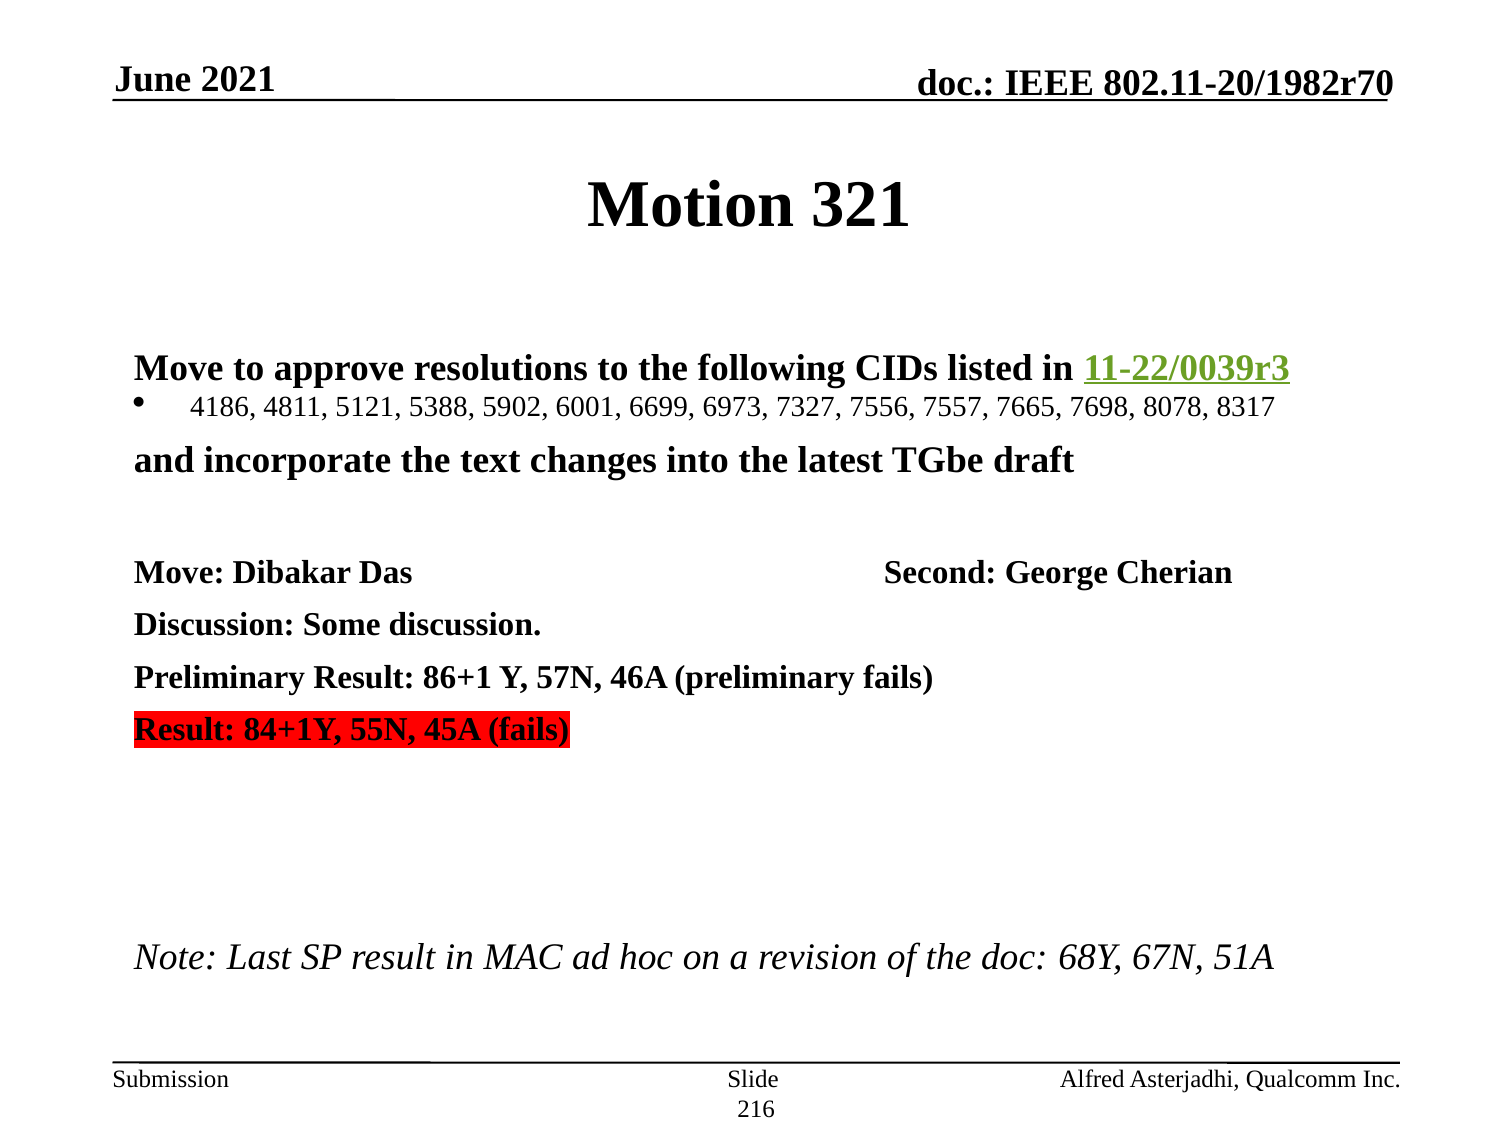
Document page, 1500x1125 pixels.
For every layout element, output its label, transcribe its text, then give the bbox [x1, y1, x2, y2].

footer Alfred Asterjadhi, Qualcomm Inc. [878, 1061, 1402, 1093]
slide_number Slide 216 [712, 1061, 800, 1123]
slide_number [114, 54, 423, 100]
list Move to approve resolutions to the following CIDs listed in 11-22/0039r3 4186, 4811, 5121, 5388, 5902, 6001, 6699, 6973, 7327, 7556, 7557, 7665, 7698, 8078, 8317 and incorporate the text changes into the latest TGbe draft Move: Dibakar Das Second: George Cherian Discussion: Some discussion. Preliminary Result: 86+1 Y, 57N, 46A (preliminary fails) Result: 84+1Y, 55N, 45A (fails) Note: Last SP result in MAC ad hoc on a revision of the doc: 68Y, 67N, 51A [118, 334, 1394, 1011]
title Motion 321 [112, 112, 1388, 288]
